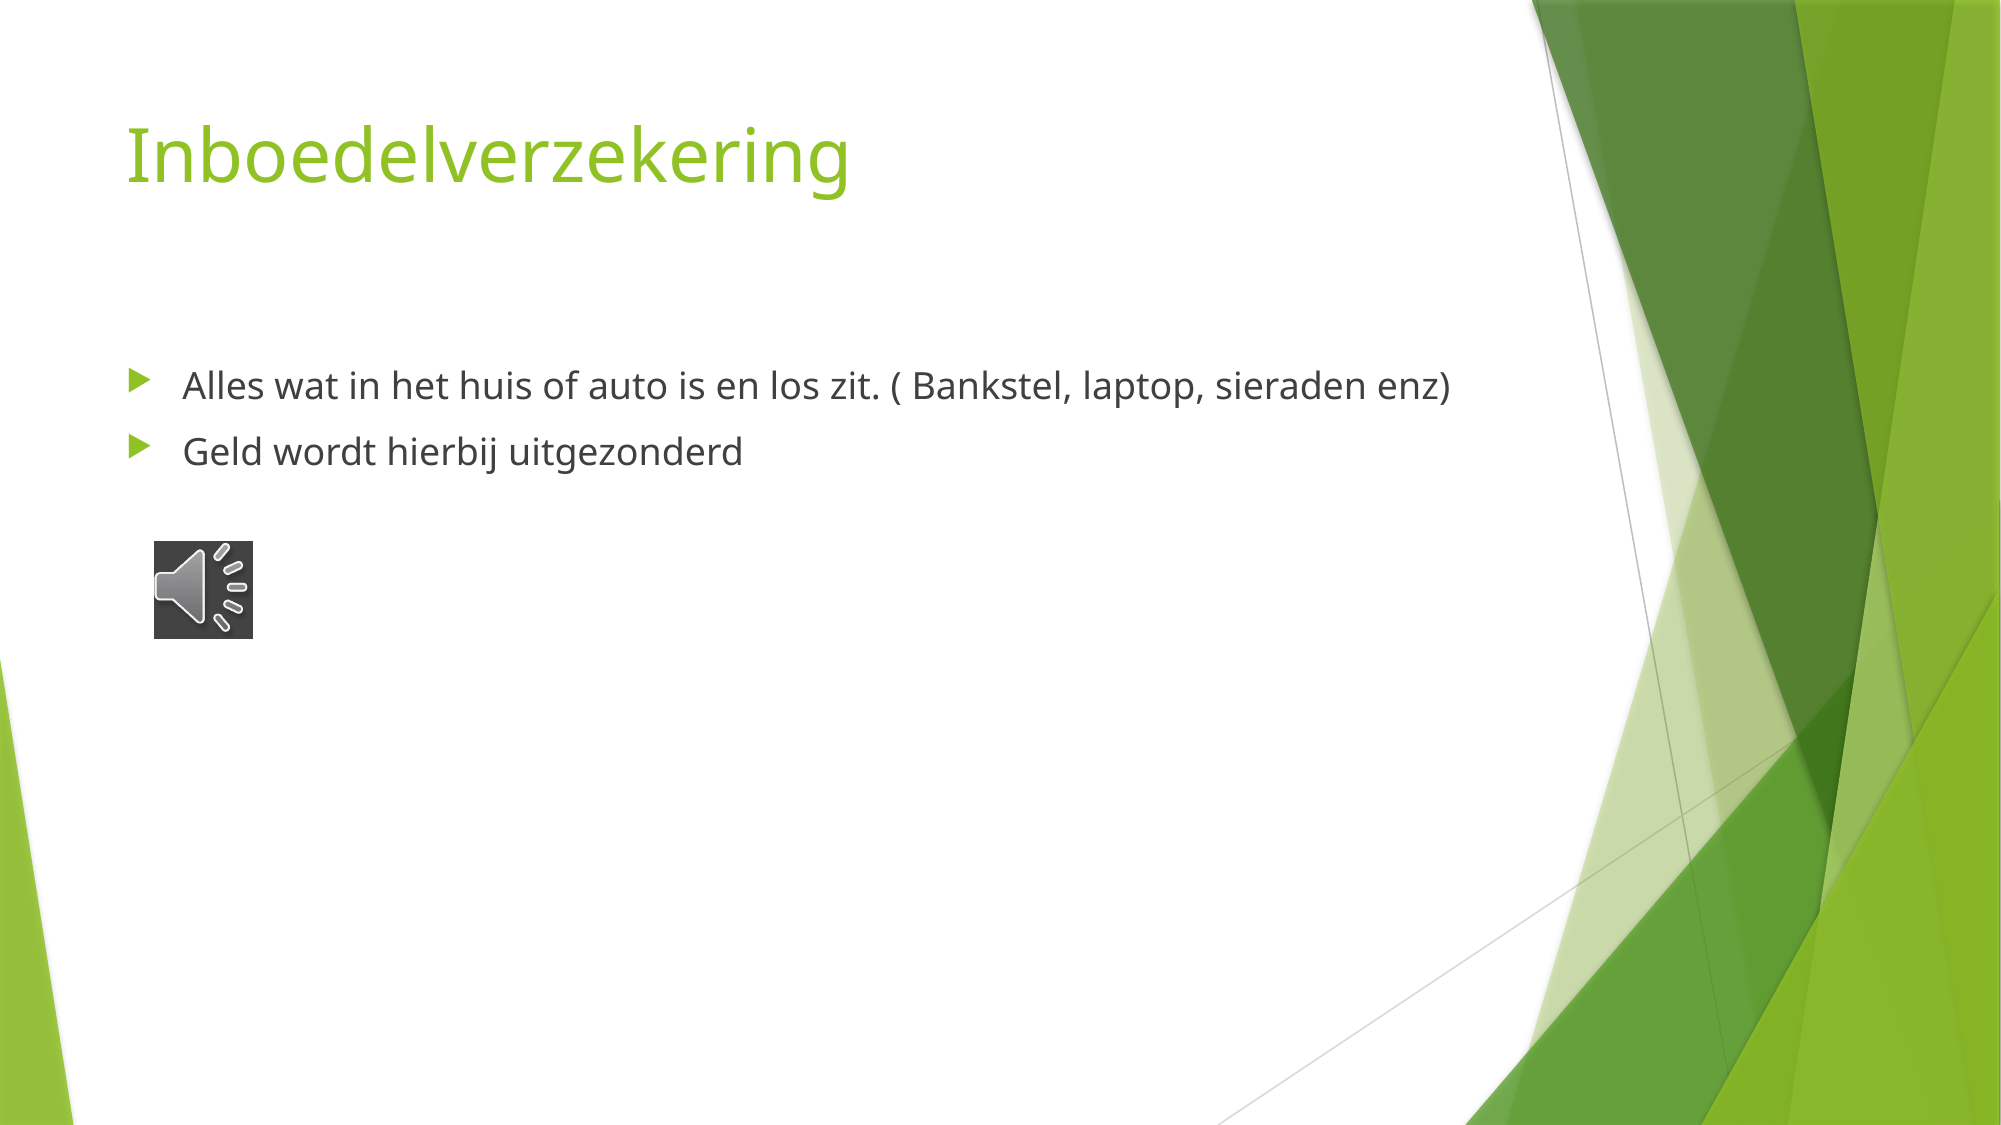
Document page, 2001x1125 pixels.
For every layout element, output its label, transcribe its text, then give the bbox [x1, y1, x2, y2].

list Alles wat in het huis of auto is en los zit. ( Bankstel, laptop, sieraden enz) Geld wordt hierbij uitgezonderd [111, 354, 1522, 992]
title Inboedelverzekering [111, 99, 1522, 317]
picture [152, 539, 254, 641]
